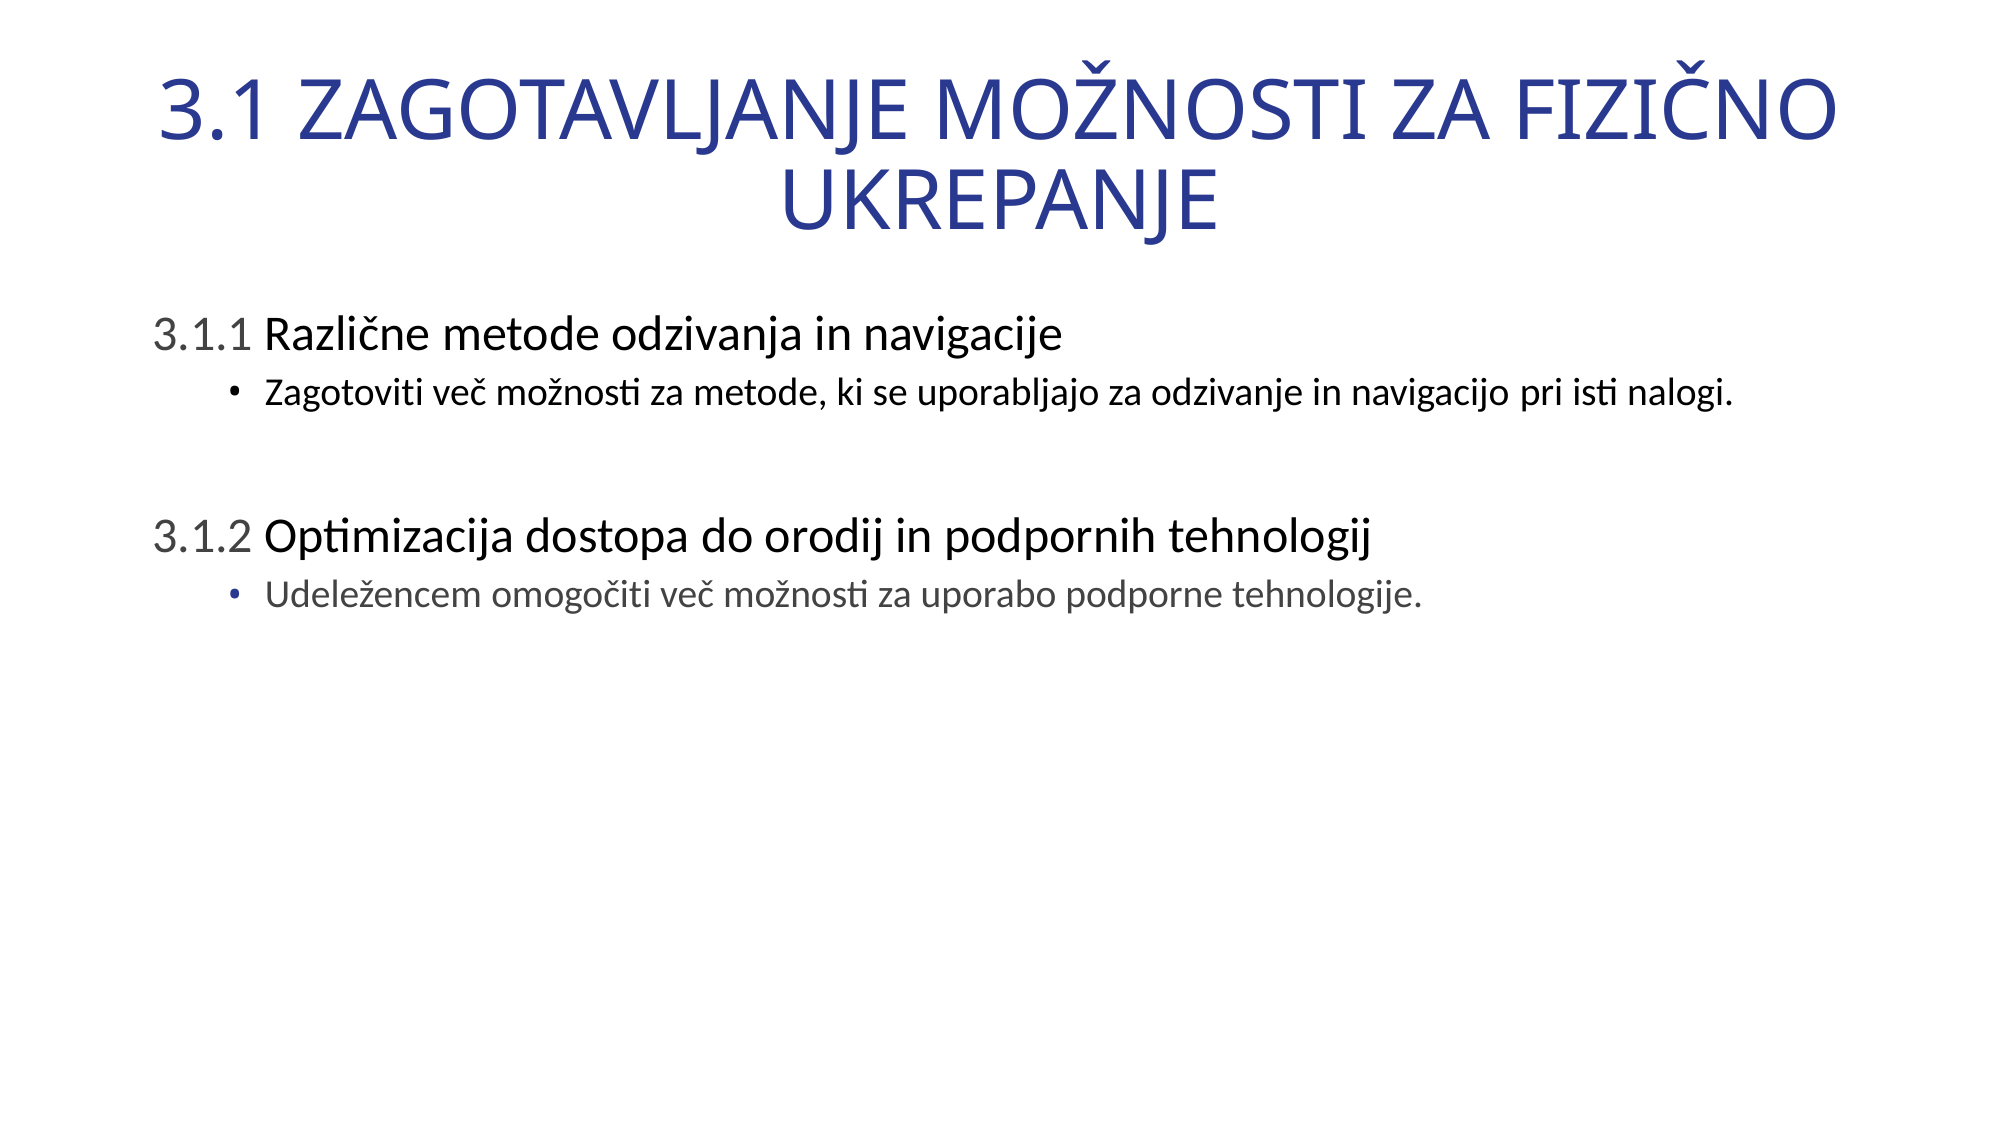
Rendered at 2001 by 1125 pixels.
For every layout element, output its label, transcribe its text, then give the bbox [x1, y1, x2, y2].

list 3.1.1 Različne metode odzivanja in navigacije Zagotoviti več možnosti za metode, ki se uporabljajo za odzivanje in navigacijo pri isti nalogi. 3.1.2 Optimizacija dostopa do orodij in podpornih tehnologij Udeležencem omogočiti več možnosti za uporabo podporne tehnologije. [137, 299, 1800, 1014]
title 3.1 ZAGOTAVLJANJE MOŽNOSTI ZA FIZIČNO UKREPANJE [117, 48, 1883, 267]
